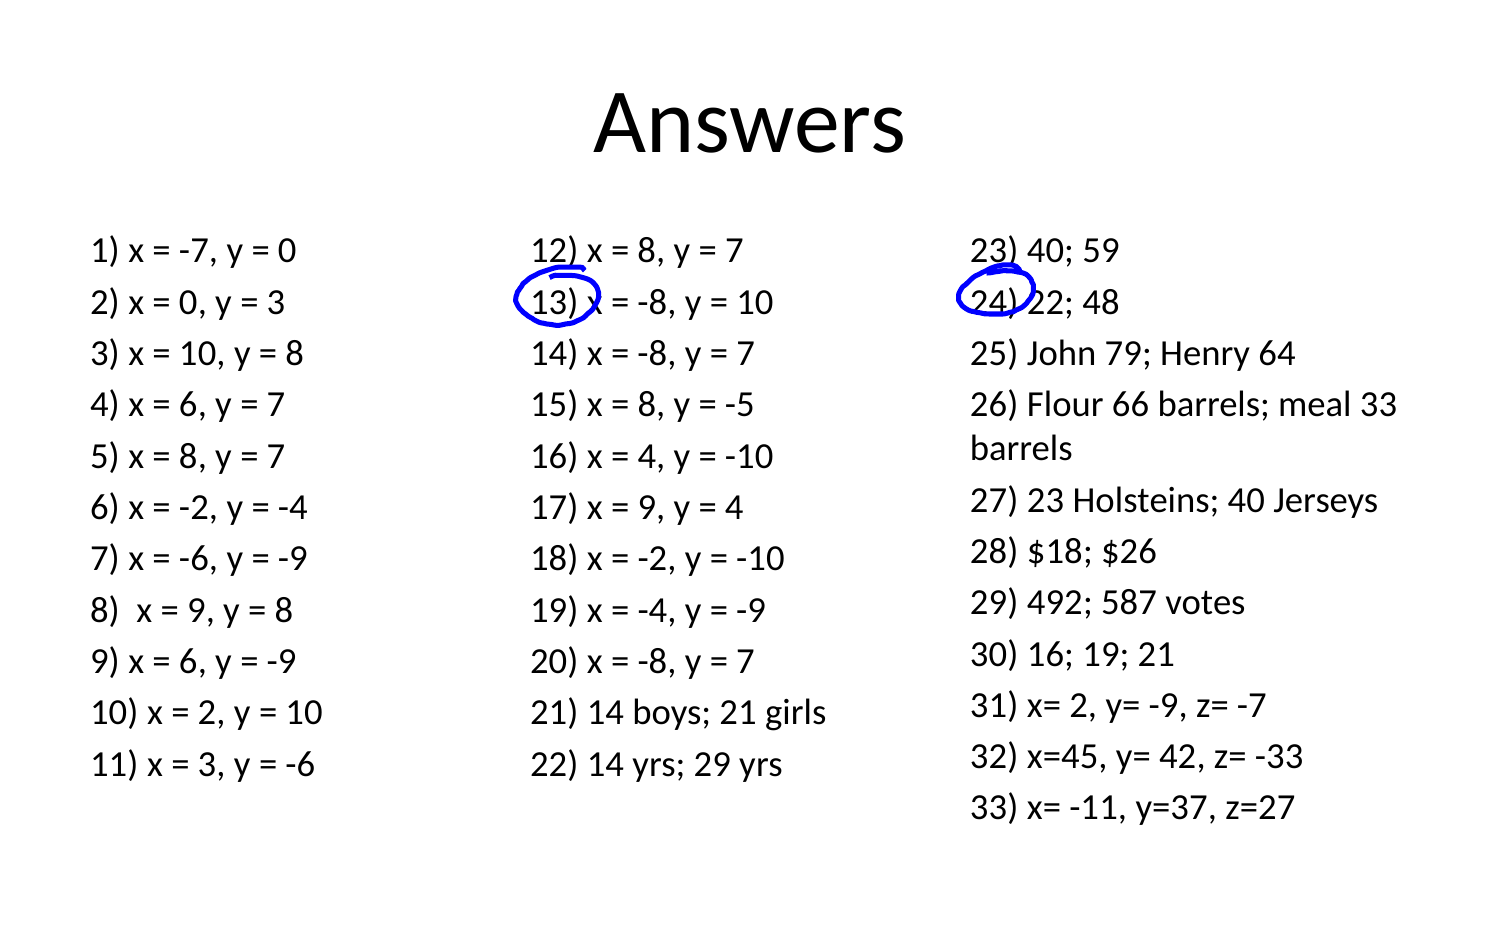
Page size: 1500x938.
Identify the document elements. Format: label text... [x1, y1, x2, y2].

list 1) x = -7, y = 0 2) x = 0, y = 3 3) x = 10, y = 8 4) x = 6, y = 7 5) x = 8, y = 7 6) x = -2, y = -4 7) x = -6, y = -9 8) x = 9, y = 8 9) x = 6, y = -9 10) x = 2, y = 10 11) x = 3, y = -6 12) x = 8, y = 7 13) x = -8, y = 10 14) x = -8, y = 7 15) x = 8, y = -5 16) x = 4, y = -10 17) x = 9, y = 4 18) x = -2, y = -10 19) x = -4, y = -9 20) x = -8, y = 7 21) 14 boys; 21 girls 22) 14 yrs; 29 yrs 23) 40; 59 24) 22; 48 25) John 79; Henry 64 26) Flour 66 barrels; meal 33 barrels 27) 23 Holsteins; 40 Jerseys 28) $18; $26 29) 492; 587 votes 30) 16; 19; 21 31) x= 2, y= -9, z= -7 32) x=45, y= 42, z= -33 33) x= -11, y=37, z=27 [75, 218, 1425, 838]
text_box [515, 264, 1034, 326]
title Answers [75, 37, 1425, 194]
